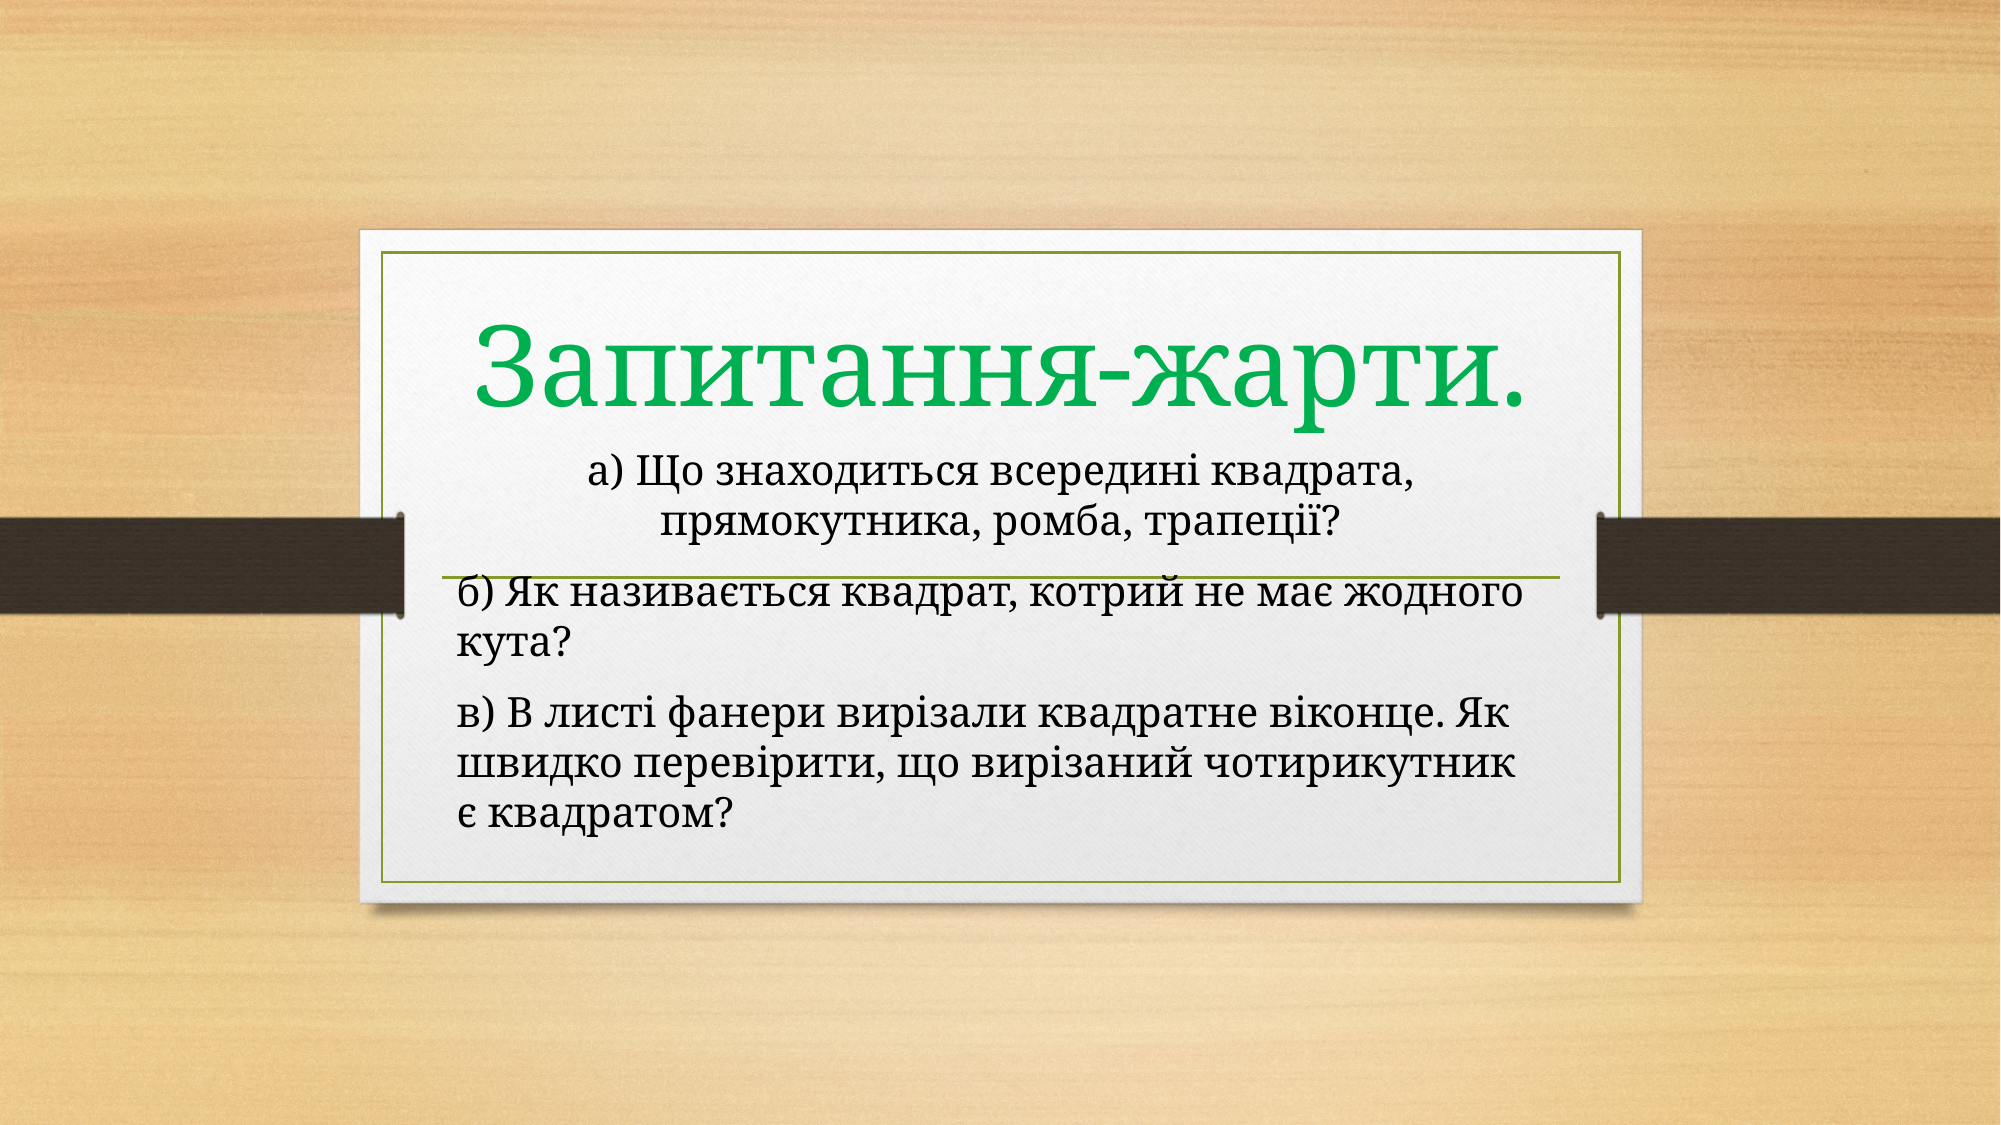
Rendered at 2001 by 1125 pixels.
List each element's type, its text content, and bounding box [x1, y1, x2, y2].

title Запитання-жарти. [441, 306, 1560, 436]
subtitle а) Що знаходиться всередині квадрата, прямокутника, ромба, трапеції? б) Як називається квадрат, котрий не має жодного кута? в) В листі фанери вирізали квадратне віконце. Як швидко перевірити, що вирізаний чотирикутник є квадратом? [441, 436, 1560, 653]
picture [0, 0, 2001, 1125]
